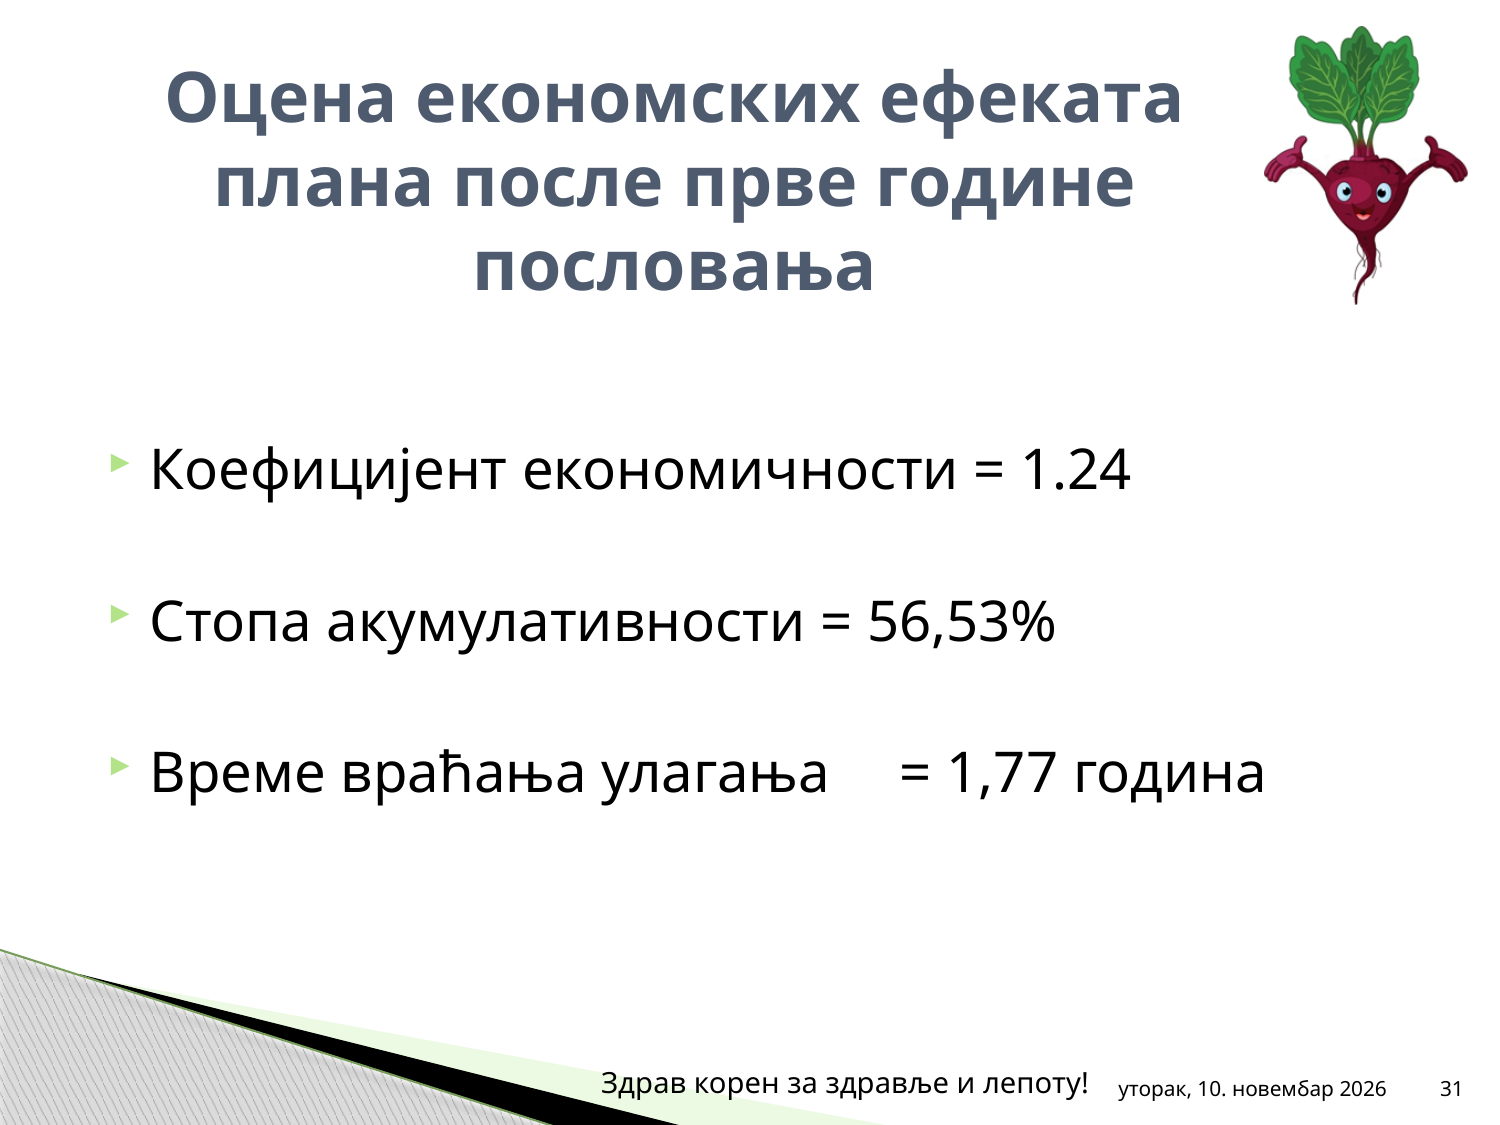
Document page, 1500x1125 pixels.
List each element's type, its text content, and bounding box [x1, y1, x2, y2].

picture [1262, 24, 1471, 308]
title Оцена економских ефеката плана после прве године пословања [75, 45, 1275, 313]
footer Здрав корен за здравље и лепоту! [575, 1051, 1105, 1112]
list Коефицијент економичности = 1.24 Стопа акумулативности = 56,53% Време враћања улагања = 1,77 годинa [75, 350, 1438, 986]
slide_number среда, 31. октобар 2012 [1105, 1051, 1418, 1112]
slide_number 31 [1418, 1051, 1479, 1112]
